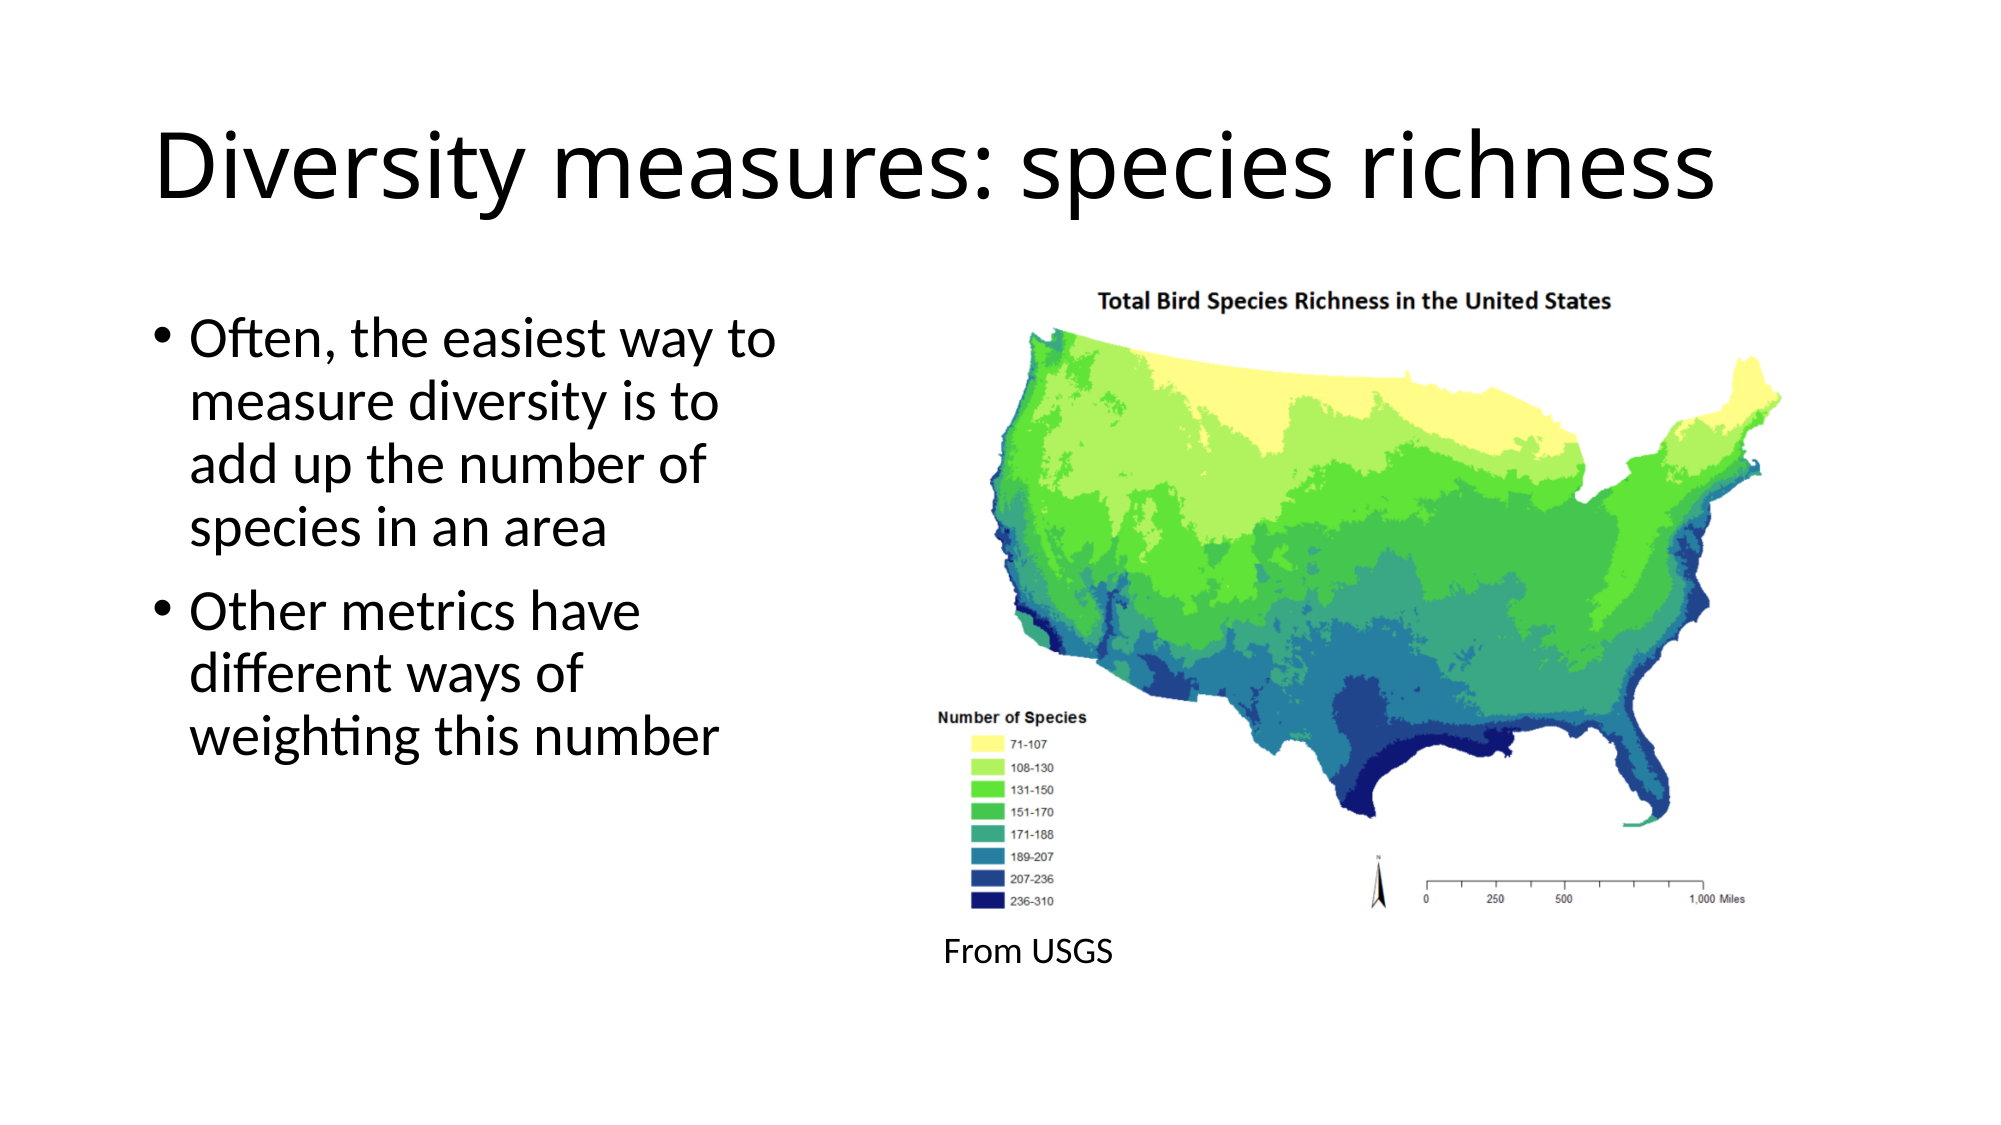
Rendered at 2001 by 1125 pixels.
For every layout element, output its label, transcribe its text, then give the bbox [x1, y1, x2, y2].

list Often, the easiest way to measure diversity is to add up the number of species in an area Other metrics have different ways of weighting this number [137, 299, 834, 1014]
text_box From USGS [928, 919, 1129, 979]
picture [927, 255, 1791, 919]
title Diversity measures: species richness [137, 59, 1863, 278]
